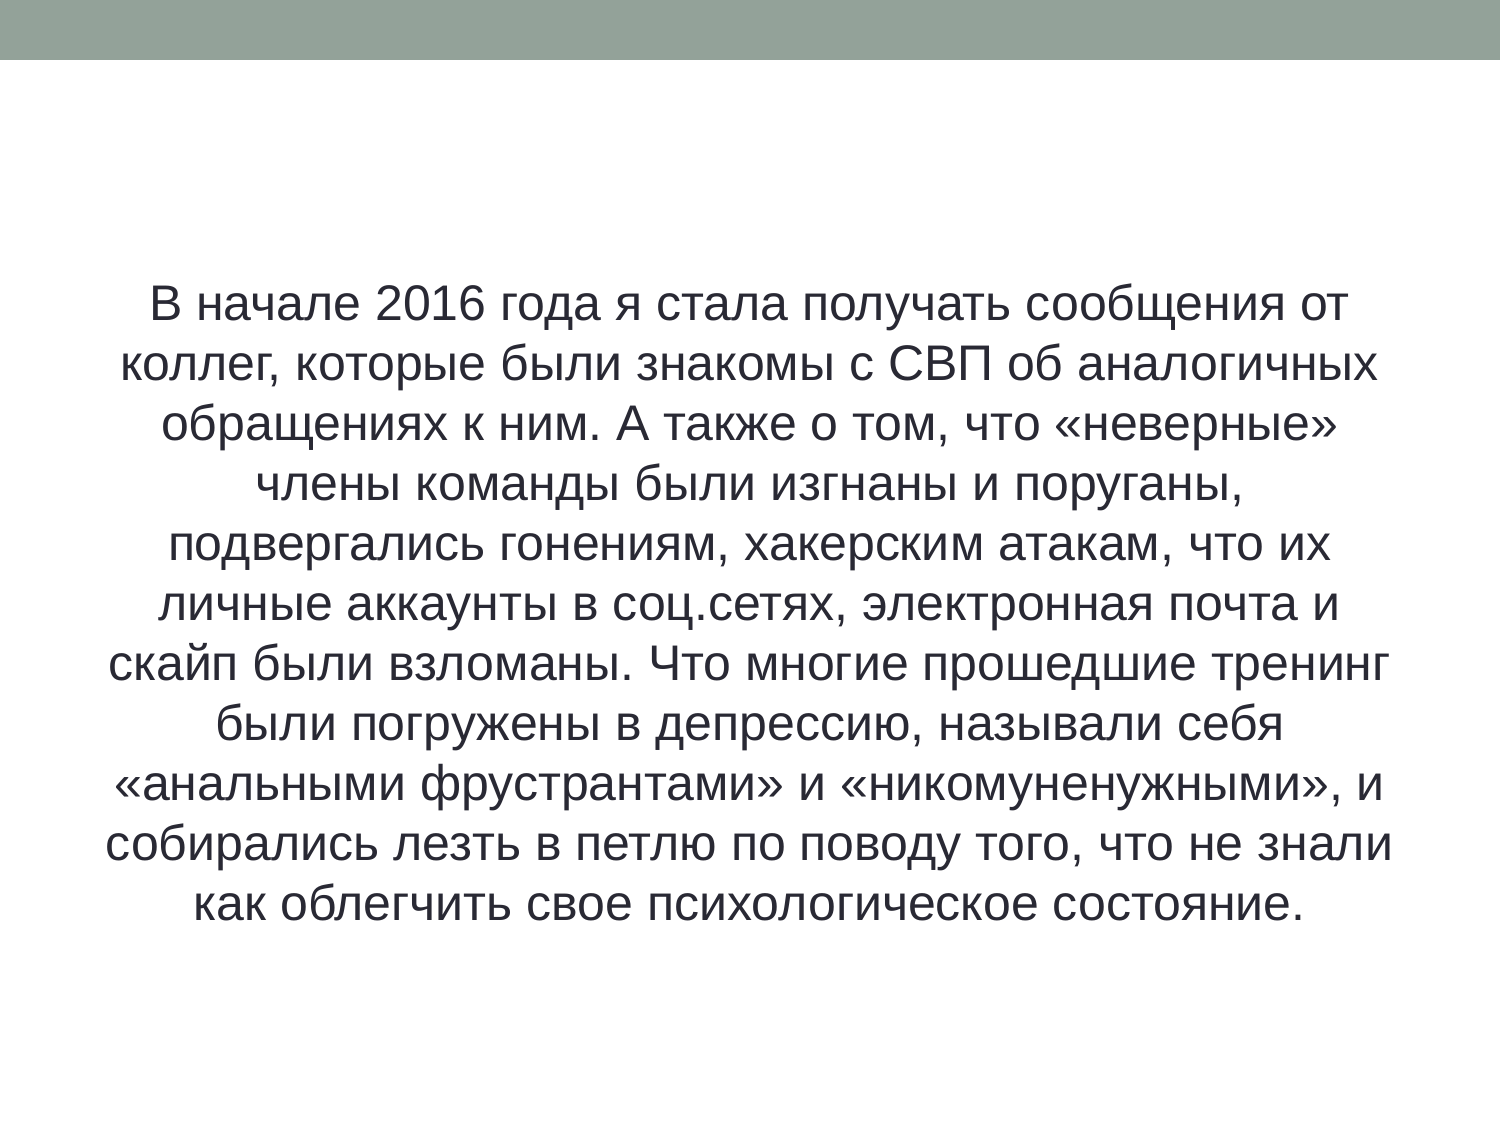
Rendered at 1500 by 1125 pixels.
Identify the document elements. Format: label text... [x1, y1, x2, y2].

list В начале 2016 года я стала получать сообщения от коллег, которые были знакомы с СВП об аналогичных обращениях к ним. А также о том, что «неверные» члены команды были изгнаны и поруганы, подвергались гонениям, хакерским атакам, что их личные аккаунты в соц.сетях, электронная почта и скайп были взломаны. Что многие прошедшие тренинг были погружены в депрессию, называли себя «анальными фрустрантами» и «никомуненужными», и собирались лезть в петлю по поводу того, что не знали как облегчить свое психологическое состояние. [75, 262, 1425, 1063]
